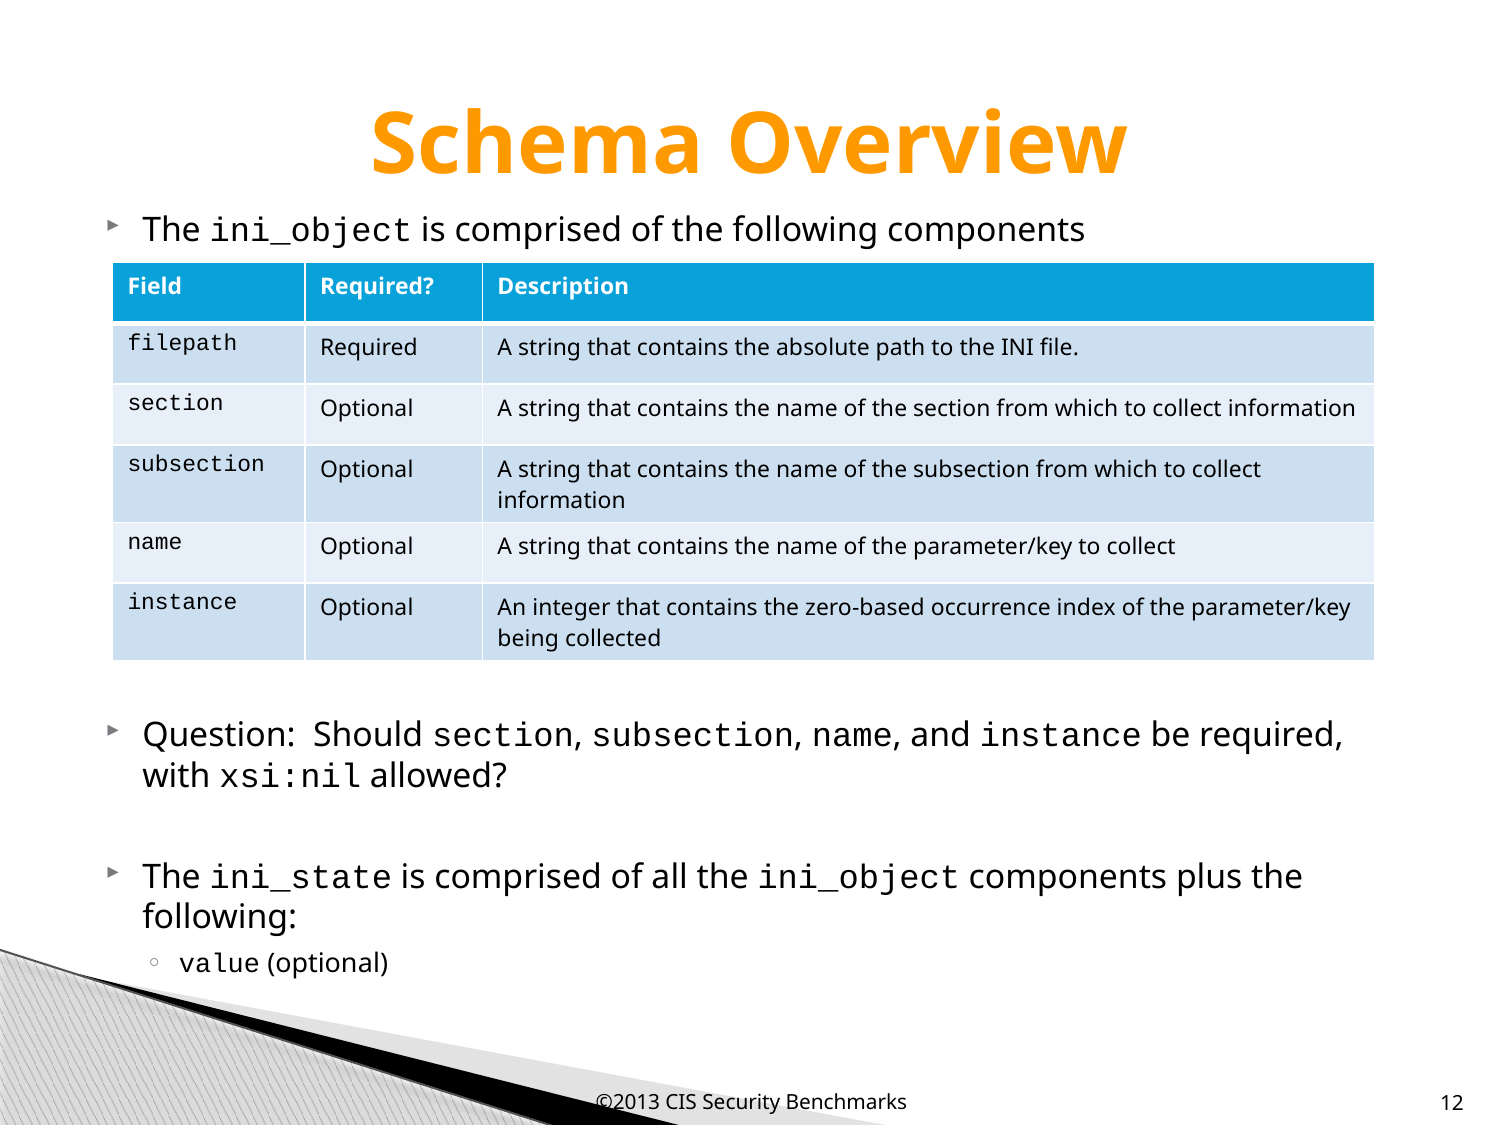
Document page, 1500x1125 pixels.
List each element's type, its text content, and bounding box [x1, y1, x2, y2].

slide_number 12 [1418, 1065, 1479, 1125]
table_cell Optional [306, 446, 482, 522]
table_header Description [483, 263, 1374, 321]
table_cell Optional [306, 385, 482, 444]
table_header Field [113, 263, 304, 321]
table_cell Optional [306, 584, 482, 660]
list The ini_object is comprised of the following components Question: Should section, subsection, name, and instance be required, with xsi:nil allowed? The ini_state is comprised of all the ini_object components plus the following: value (optional) [75, 233, 1425, 986]
table_cell subsection [113, 446, 304, 522]
table_header Required? [306, 263, 482, 321]
footer ©2013 CIS Security Benchmarks [508, 1064, 1000, 1125]
table_cell Optional [306, 523, 482, 582]
table_cell name [113, 523, 304, 582]
table_cell A string that contains the name of the parameter/key to collect [483, 523, 1374, 582]
table_cell Required [306, 326, 482, 383]
table_cell A string that contains the name of the subsection from which to collect information [483, 446, 1374, 522]
table_cell instance [113, 584, 304, 660]
table_cell filepath [113, 326, 304, 383]
table_cell A string that contains the name of the section from which to collect information [483, 385, 1374, 444]
table_cell A string that contains the absolute path to the INI file. [483, 326, 1374, 383]
table_cell An integer that contains the zero-based occurrence index of the parameter/key being collected [483, 584, 1374, 660]
title Schema Overview [75, 45, 1425, 233]
table_cell section [113, 385, 304, 444]
